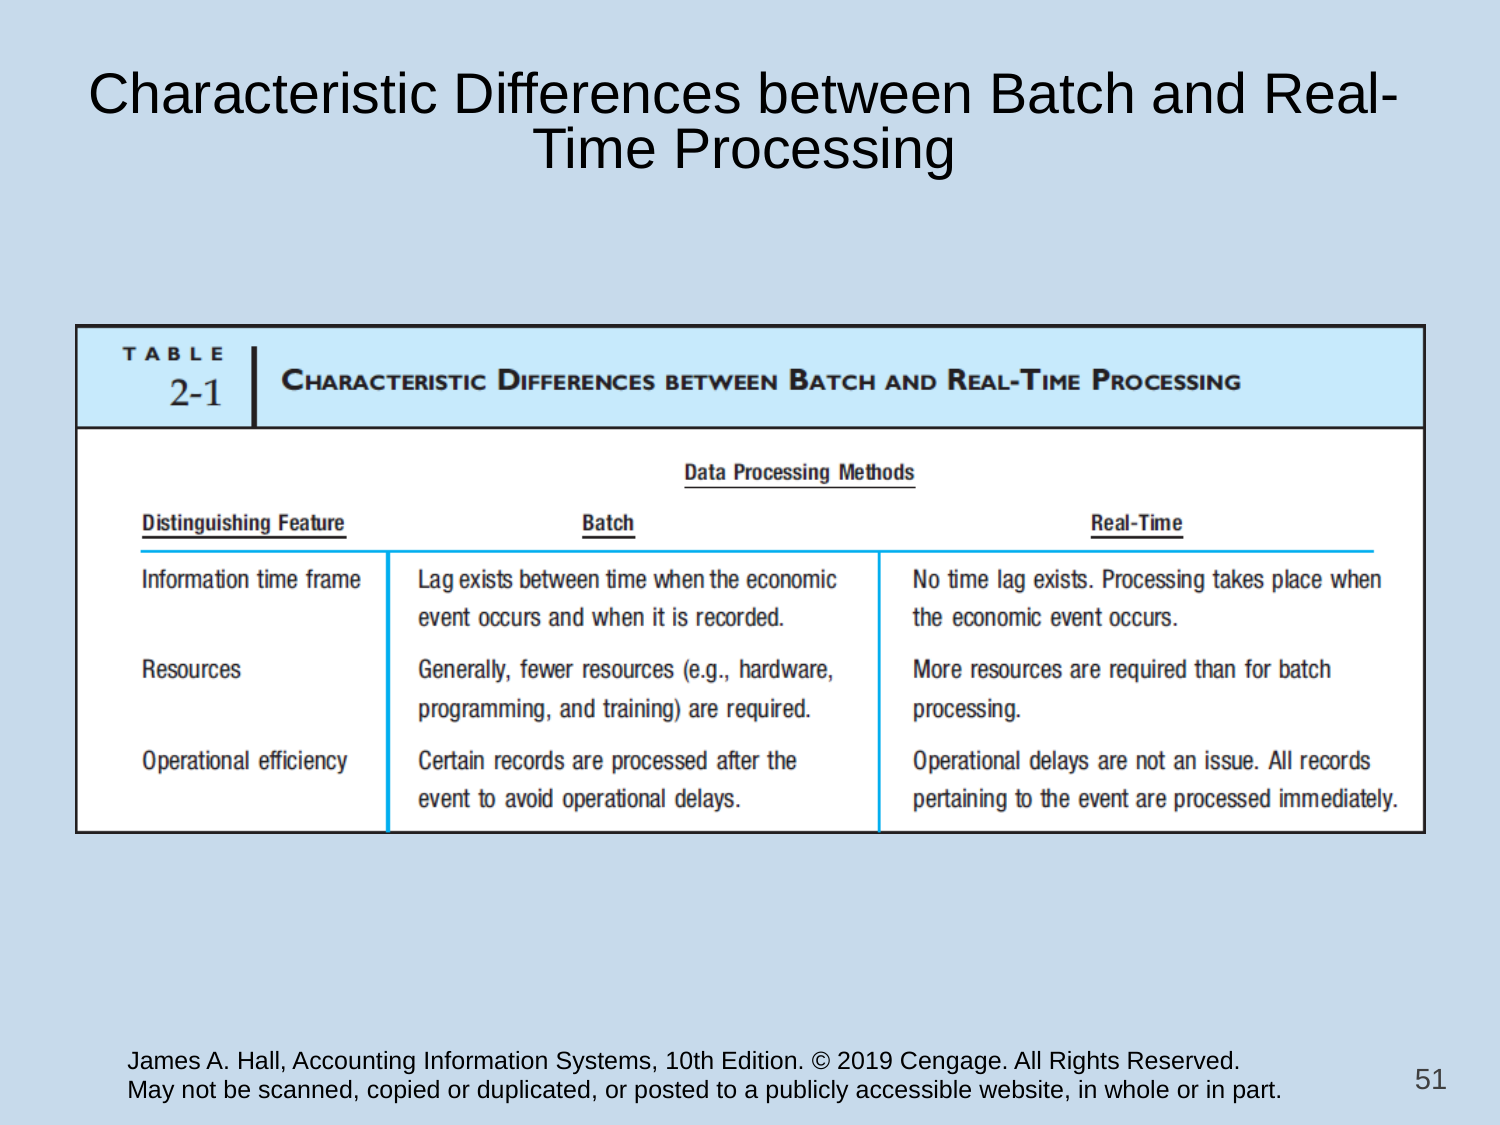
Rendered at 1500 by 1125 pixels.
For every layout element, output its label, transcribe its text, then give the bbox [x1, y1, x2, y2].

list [74, 324, 1426, 834]
slide_number 51 [1400, 1052, 1488, 1113]
title Characteristic Differences between Batch and Real-Time Processing [69, 62, 1420, 188]
